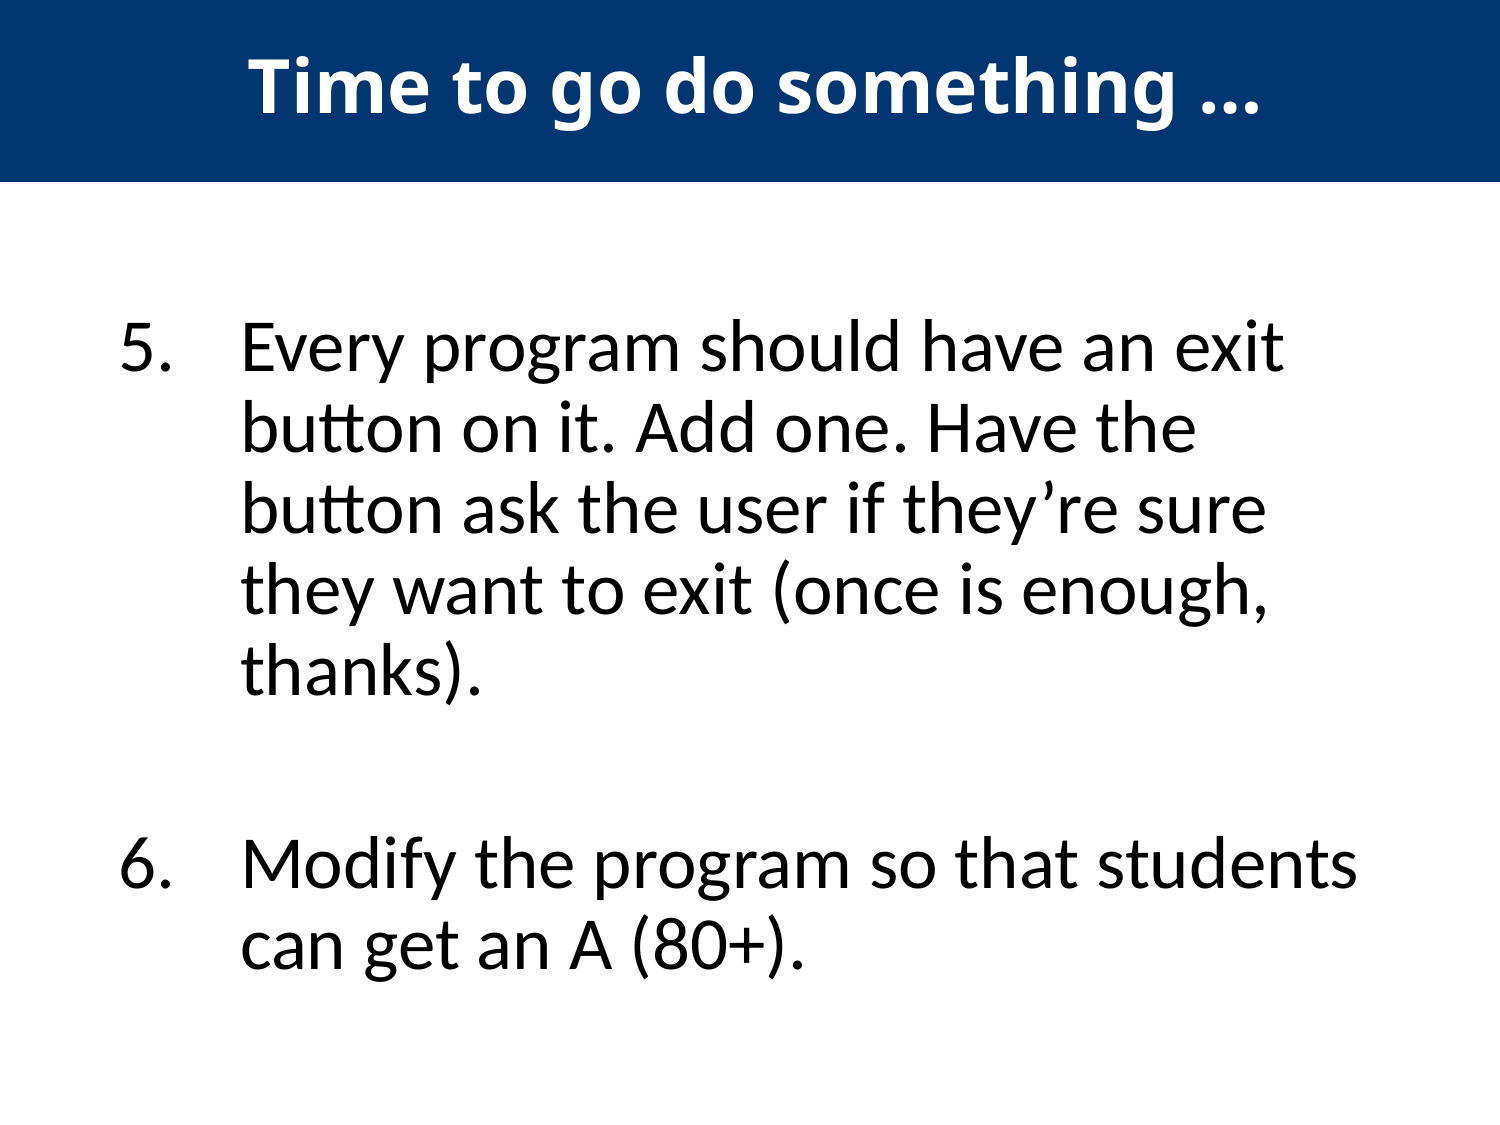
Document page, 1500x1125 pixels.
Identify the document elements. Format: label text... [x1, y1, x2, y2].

list Every program should have an exit button on it. Add one. Have the button ask the user if they’re sure they want to exit (once is enough, thanks). Modify the program so that students can get an A (80+). [103, 299, 1397, 1014]
text_box Time to go do something … [29, 30, 1483, 136]
text_box [0, 0, 1500, 182]
